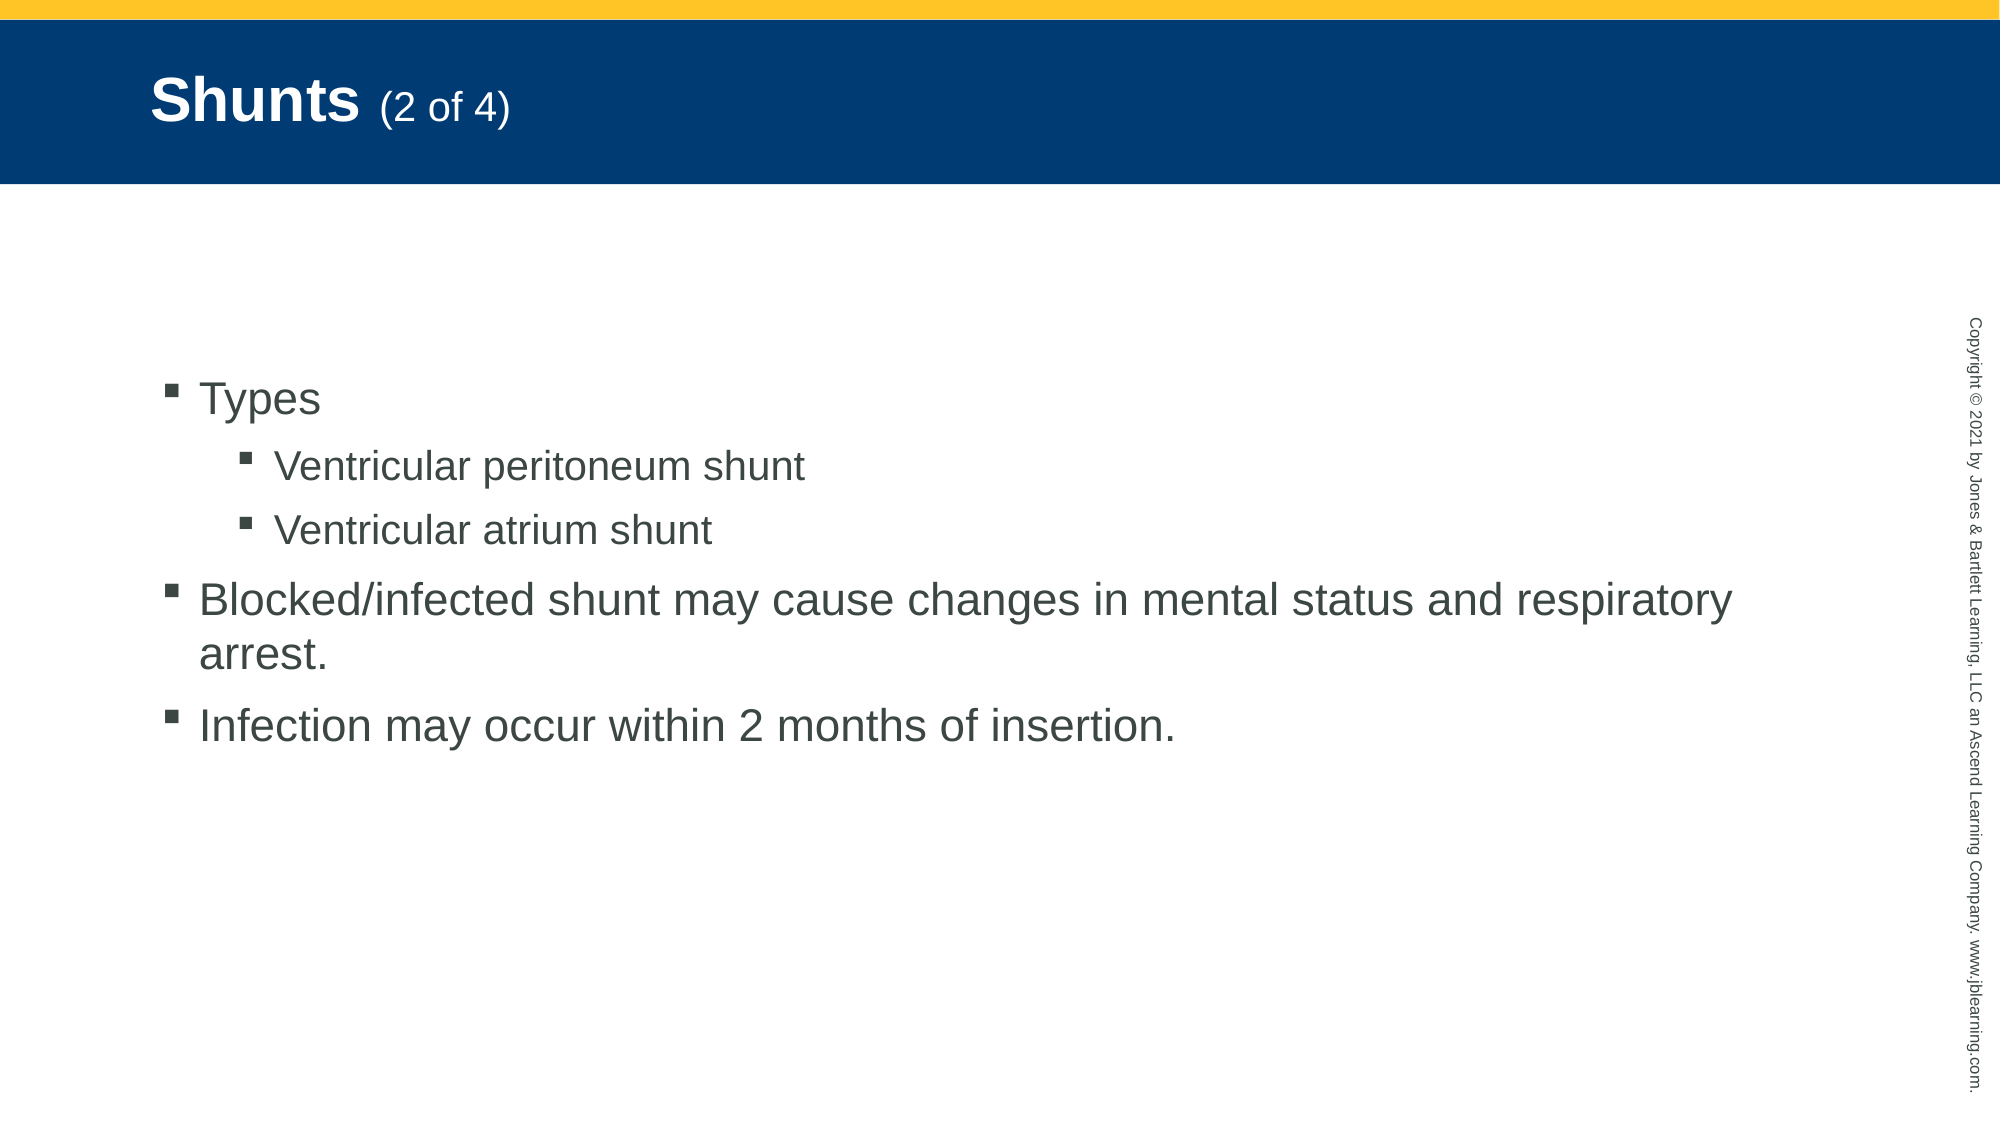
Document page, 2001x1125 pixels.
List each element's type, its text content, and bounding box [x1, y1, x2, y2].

title Shunts (2 of 4) [0, 19, 2000, 185]
list Types Ventricular peritoneum shunt Ventricular atrium shunt Blocked/infected shunt may cause changes in mental status and respiratory arrest. Infection may occur within 2 months of insertion. [146, 361, 1859, 1016]
